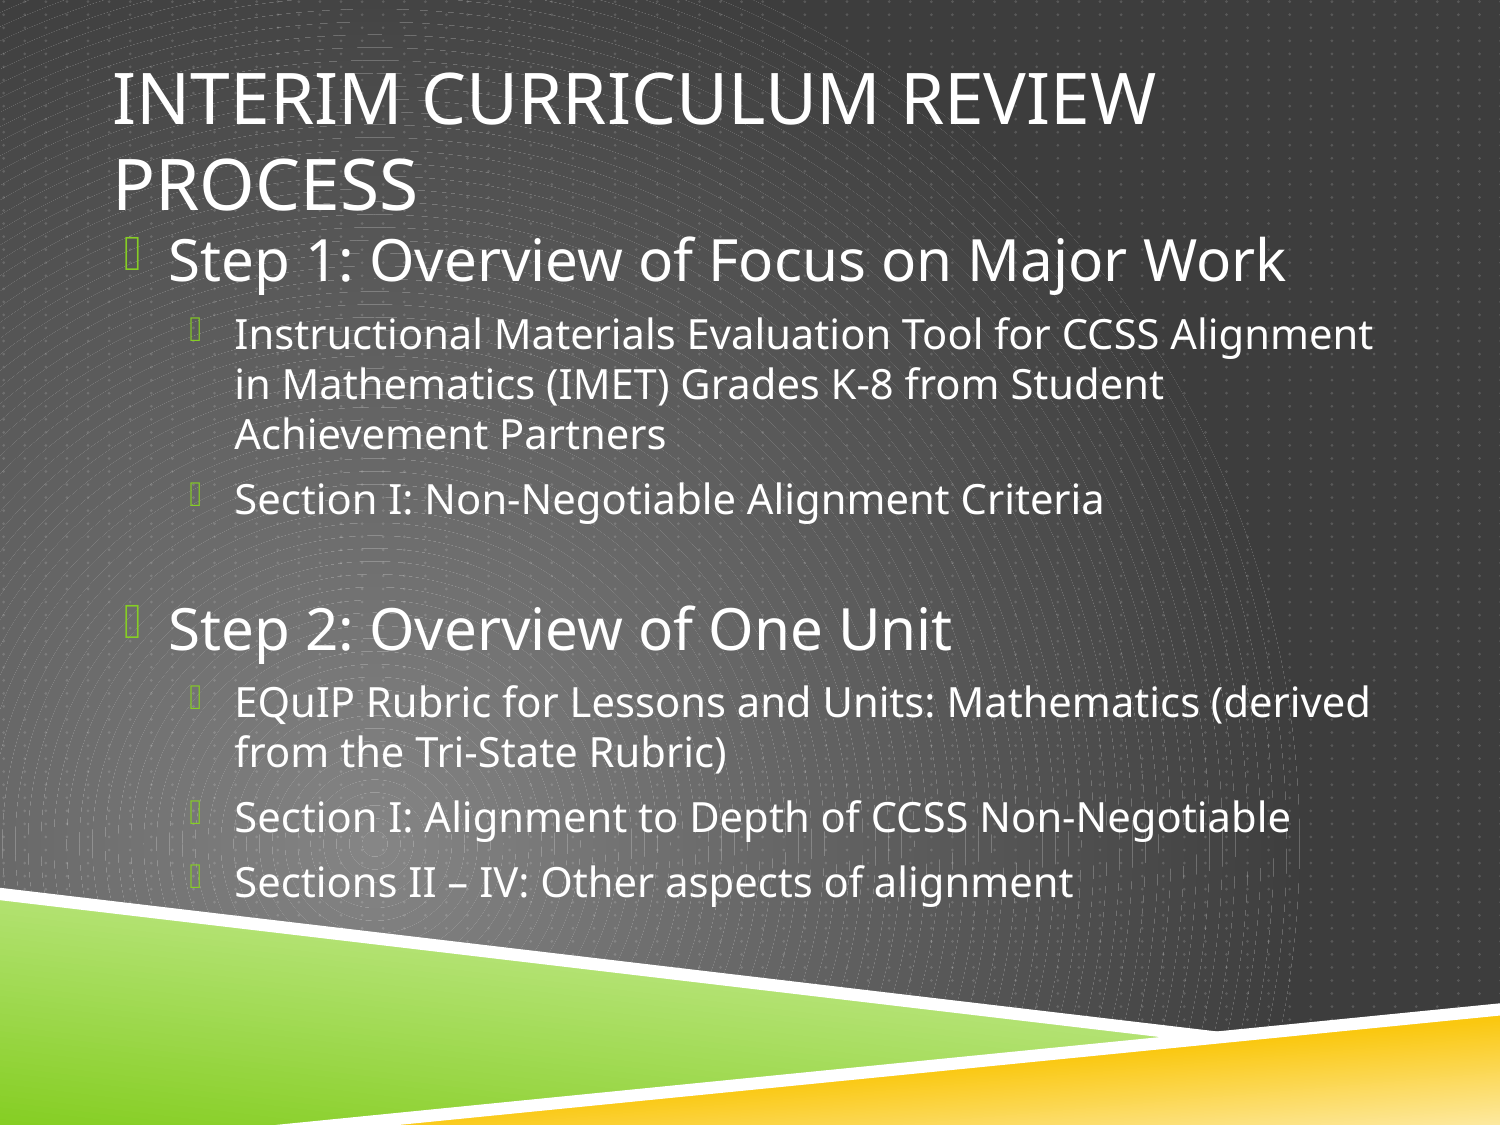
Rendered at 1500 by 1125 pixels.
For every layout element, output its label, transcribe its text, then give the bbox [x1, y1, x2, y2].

list Step 1: Overview of Focus on Major Work Instructional Materials Evaluation Tool for CCSS Alignment in Mathematics (IMET) Grades K-8 from Student Achievement Partners Section I: Non-Negotiable Alignment Criteria Step 2: Overview of One Unit EQuIP Rubric for Lessons and Units: Mathematics (derived from the Tri-State Rubric) Section I: Alignment to Depth of CCSS Non-Negotiable Sections II – IV: Other aspects of alignment [112, 215, 1388, 937]
title Interim Curriculum Review Process [112, 45, 1388, 215]
